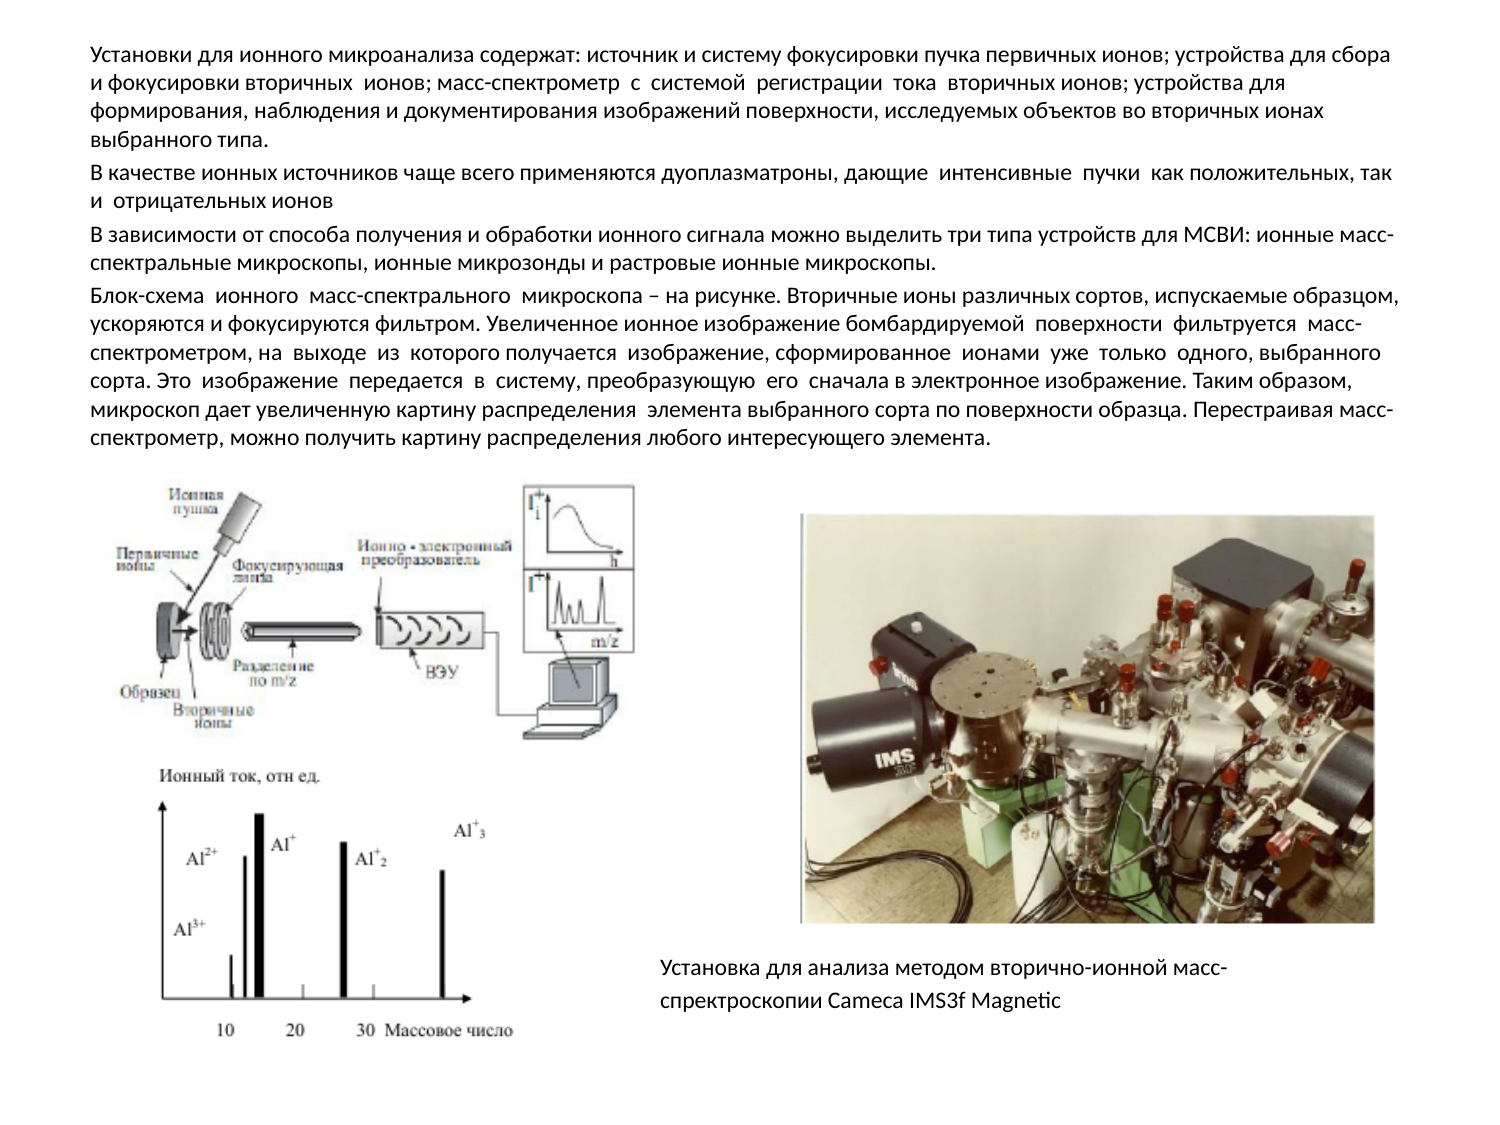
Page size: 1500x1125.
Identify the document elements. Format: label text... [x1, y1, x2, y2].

list Установки для ионного микроанализа содержат: источник и систему фокусировки пучка первичных ионов; устройства для сбора и фокусировки вторичных ионов; масс-спектрометр с системой регистрации тока вторичных ионов; устройства для формирования, наблюдения и документирования изображений поверхности, исследуемых объектов во вторичных ионах выбранного типа. В качестве ионных источников чаще всего применяются дуоплазматроны, дающие интенсивные пучки как положительных, так и отрицательных ионов В зависимости от способа получения и обработки ионного сигнала можно выделить три типа устройств для МСВИ: ионные масс-спектральные микроскопы, ионные микрозонды и растровые ионные микроскопы. Блок-схема ионного масс-спектрального микроскопа – на рисунке. Вторичные ионы различных сортов, испускаемые образцом, ускоряются и фокусируются фильтром. Увеличенное ионное изображение бомбардируемой поверхности фильтруется масс-спектрометром, на выходе из которого получается изображение, сформированное ионами уже только одного, выбранного сорта. Это изображение передается в систему, преобразующую его сначала в электронное изображение. Таким образом, микроскоп дает увеличенную картину распределения элемента выбранного сорта по поверхности образца. Перестраивая масс-спектрометр, можно получить картину распределения любого интересующего элемента. Установка для анализа методом вторично-ионной масc- спректроскопии Cameca IMS3f Magnetic [75, 30, 1425, 1047]
picture [100, 467, 739, 1049]
picture [785, 503, 1380, 931]
